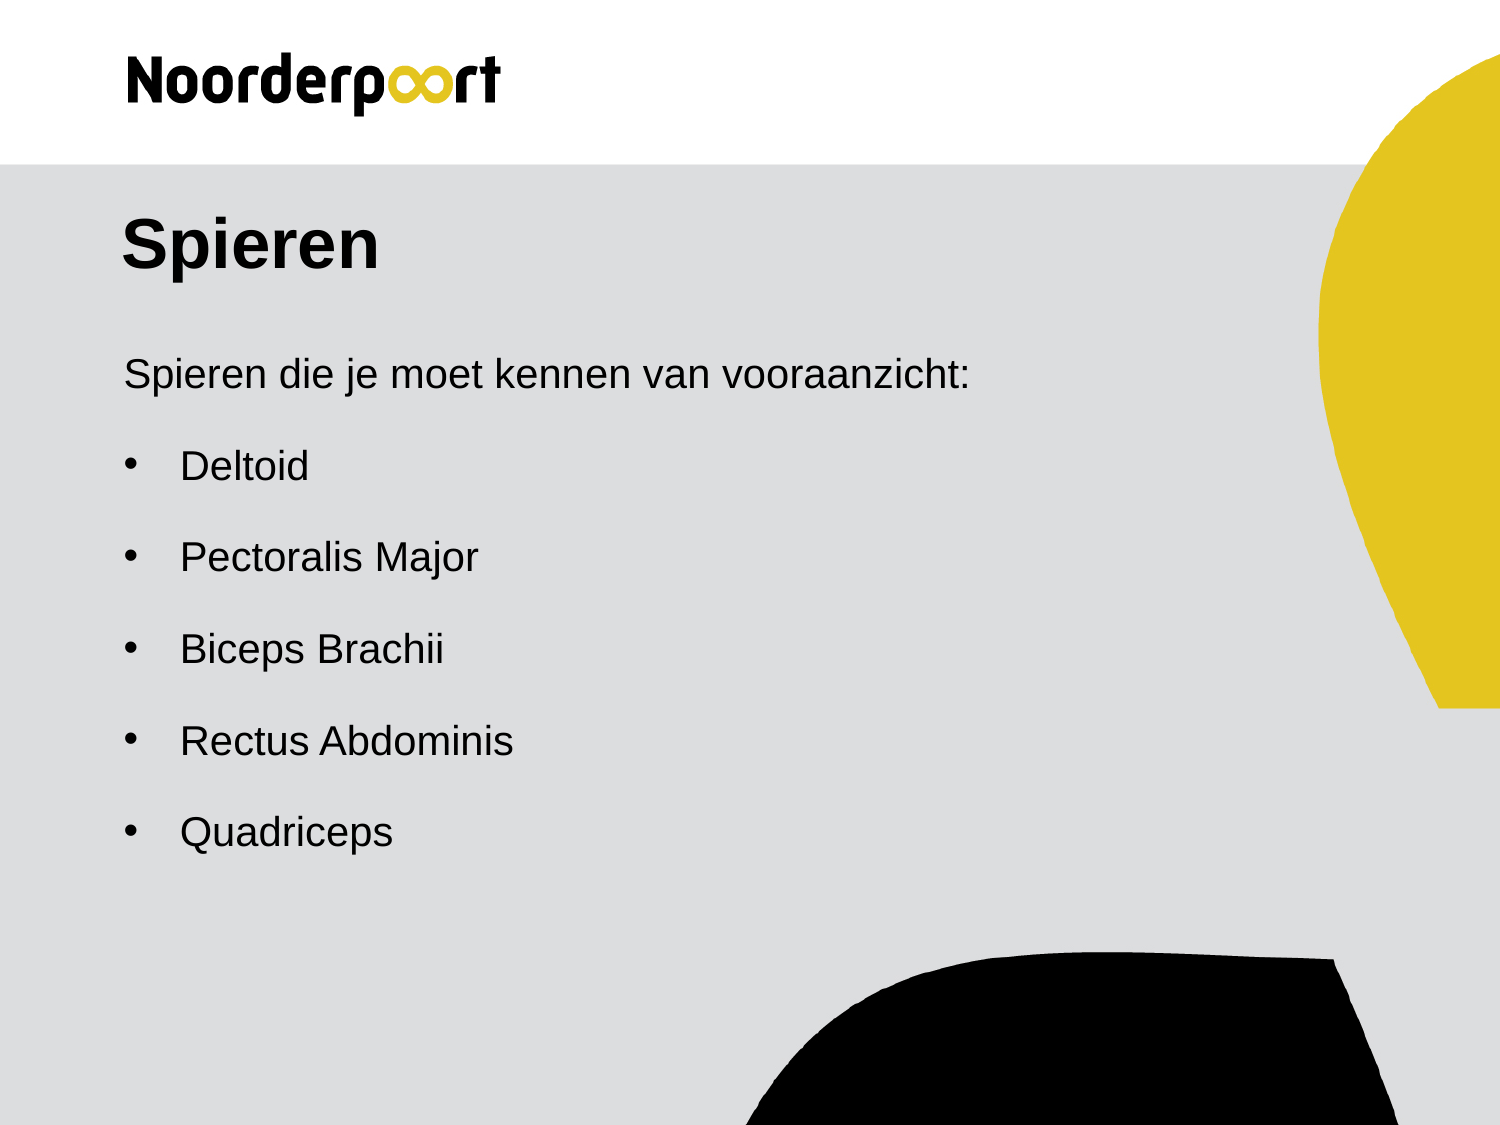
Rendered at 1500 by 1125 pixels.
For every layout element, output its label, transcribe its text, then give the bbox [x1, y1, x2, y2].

picture [0, 0, 1500, 1125]
title Spieren [106, 187, 1290, 294]
list Spieren die je moet kennen van vooraanzicht: Deltoid Pectoralis Major Biceps Brachii Rectus Abdominis Quadriceps [108, 343, 1292, 927]
